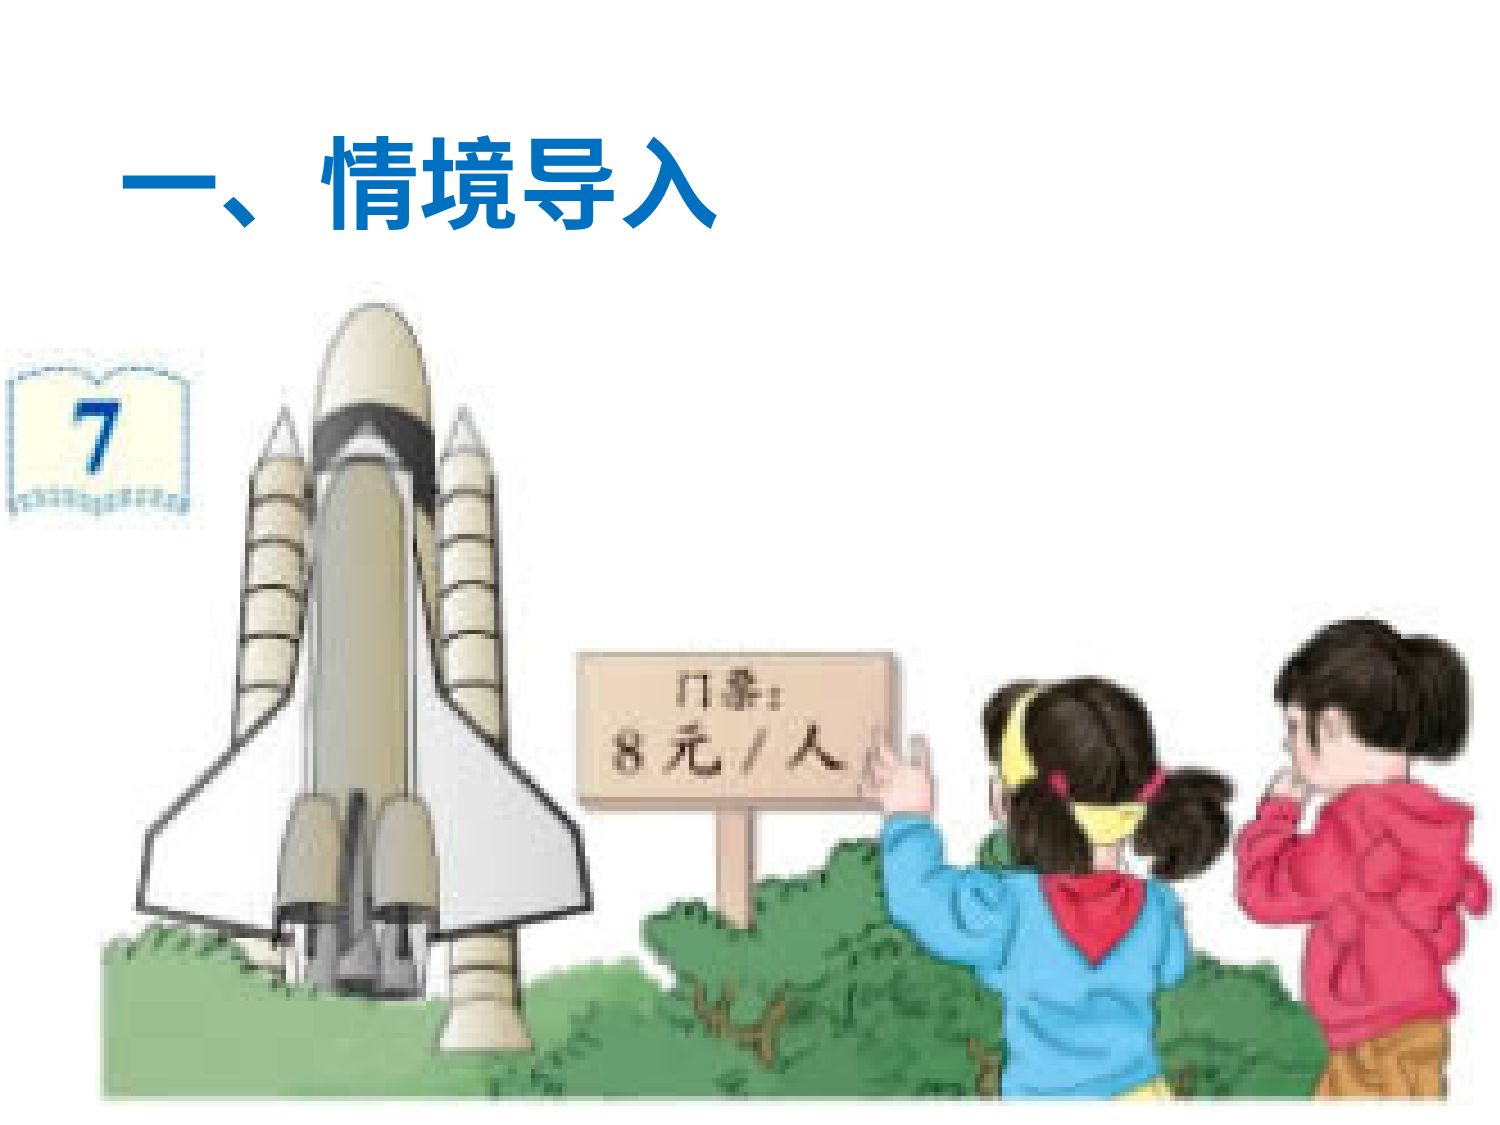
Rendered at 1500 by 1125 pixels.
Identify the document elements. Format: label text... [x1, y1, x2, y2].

text_box 一、情境导入 [105, 113, 735, 249]
picture [5, 281, 1497, 1106]
